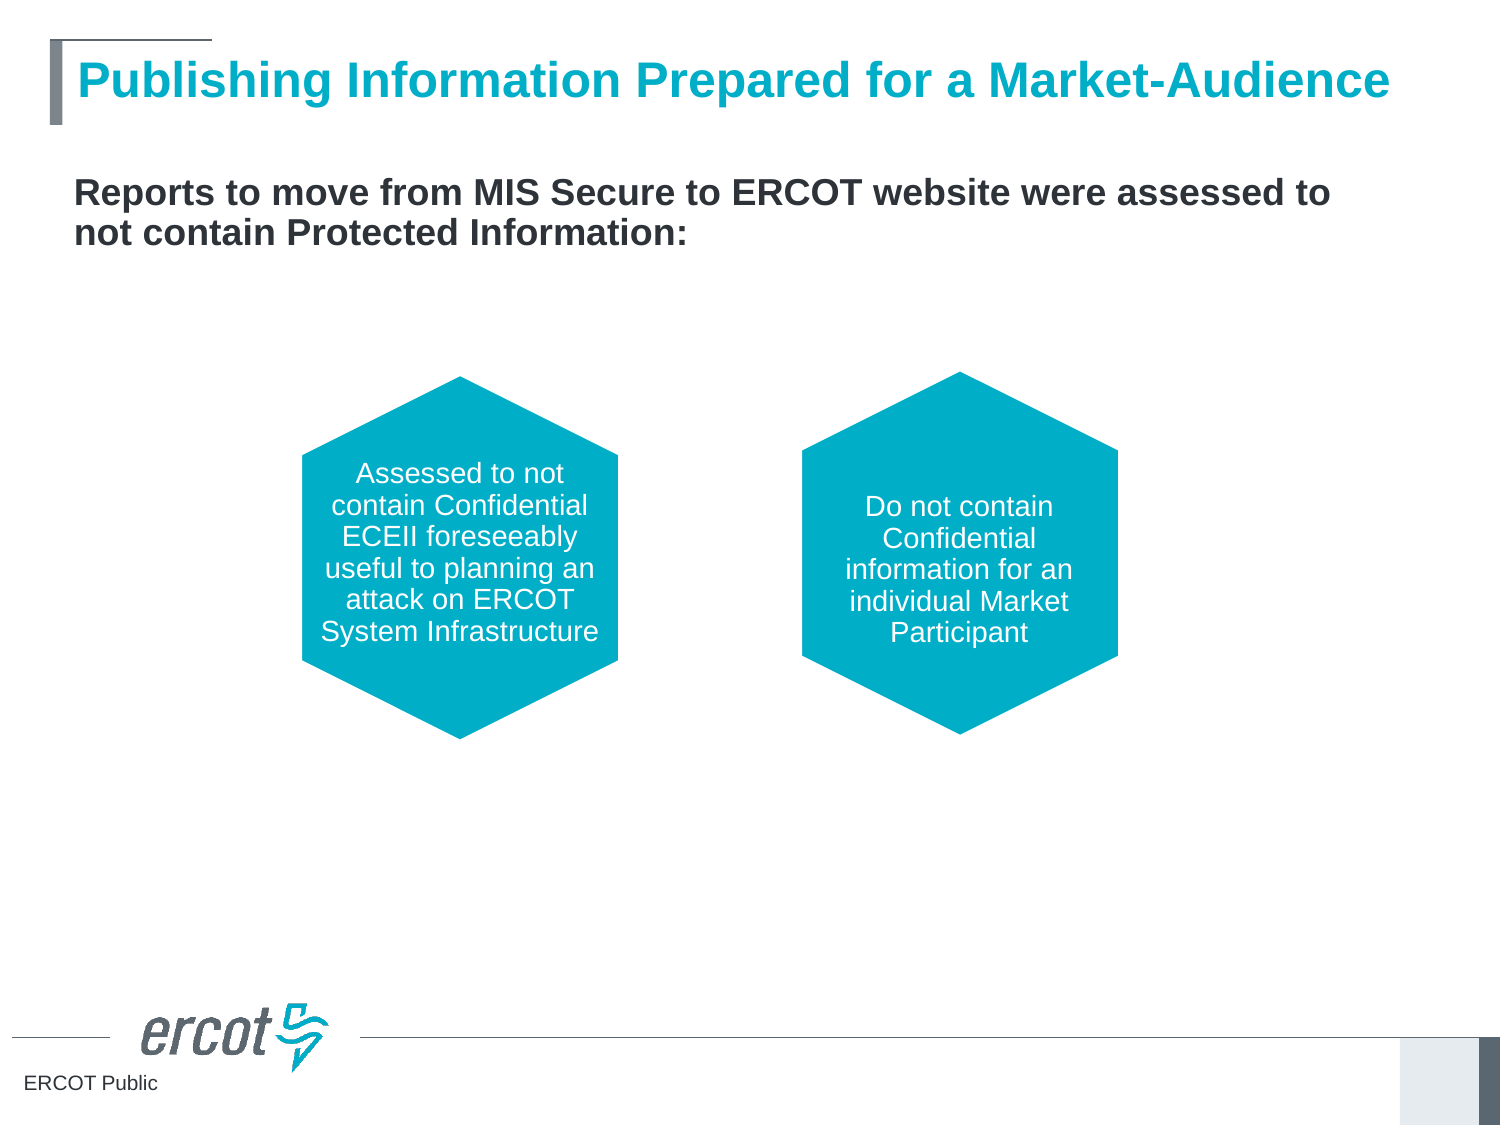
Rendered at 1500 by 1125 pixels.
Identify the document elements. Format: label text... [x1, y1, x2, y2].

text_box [799, 368, 1121, 738]
picture [137, 999, 332, 1075]
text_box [62, 169, 1416, 260]
title Publishing Information Prepared for a Market-Audience [62, 39, 1450, 125]
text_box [299, 373, 621, 742]
